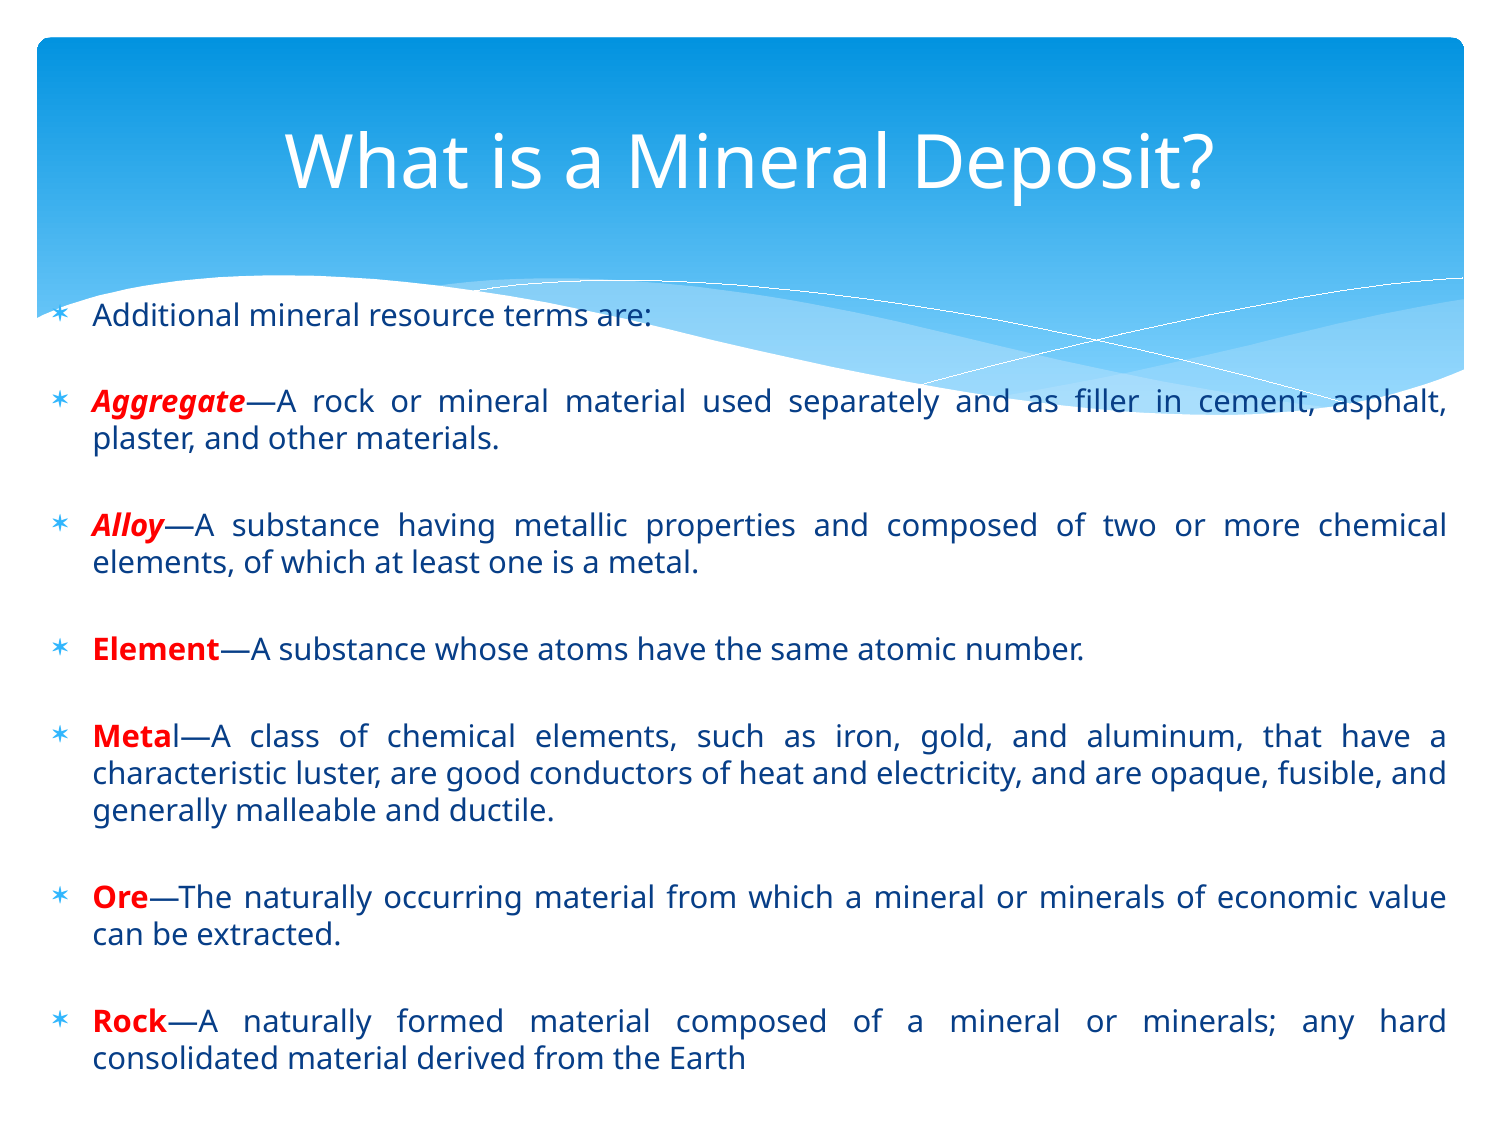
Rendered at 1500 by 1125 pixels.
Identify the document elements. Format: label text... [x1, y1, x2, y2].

list Additional mineral resource terms are: Aggregate—A rock or mineral material used separately and as filler in cement, asphalt, plaster, and other materials. Alloy—A substance having metallic properties and composed of two or more chemical elements, of which at least one is a metal. Element—A substance whose atoms have the same atomic number. Metal—A class of chemical elements, such as iron, gold, and aluminum, that have a characteristic luster, are good conductors of heat and electricity, and are opaque, fusible, and generally malleable and ductile. Ore—The naturally occurring material from which a mineral or minerals of economic value can be extracted. Rock—A naturally formed material composed of a mineral or minerals; any hard consolidated material derived from the Earth [37, 287, 1463, 1088]
title What is a Mineral Deposit? [75, 55, 1425, 261]
